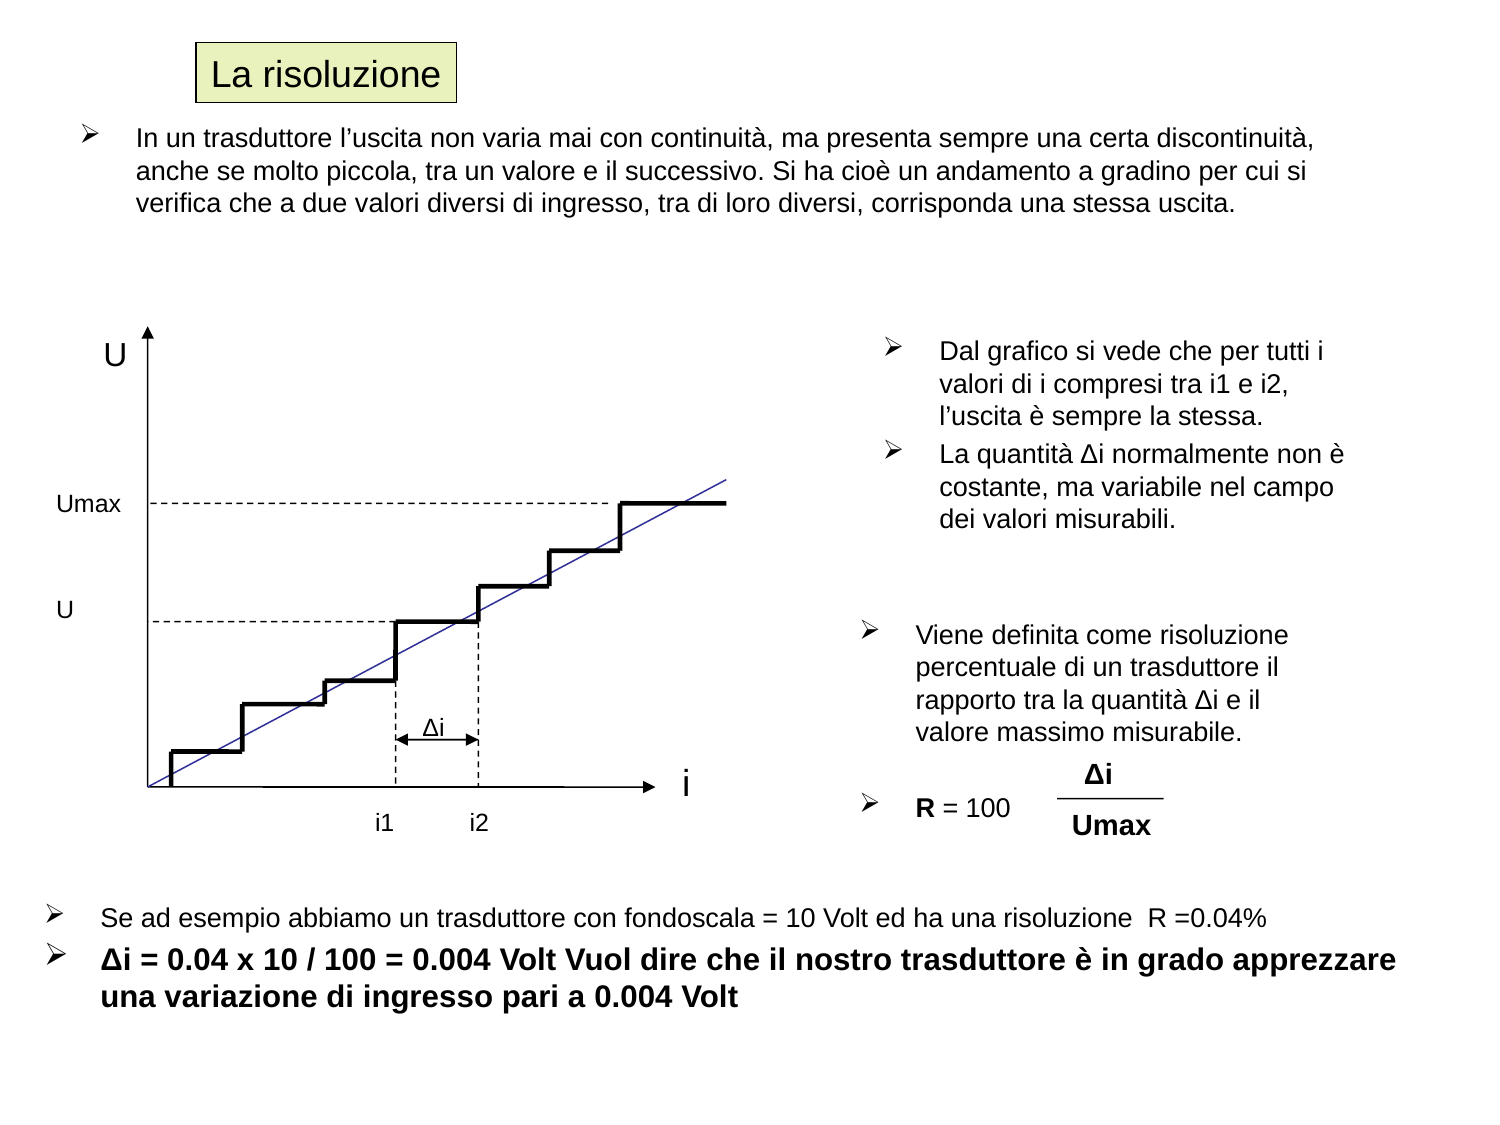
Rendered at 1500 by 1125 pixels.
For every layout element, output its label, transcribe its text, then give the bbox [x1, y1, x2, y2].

text_box Umax [41, 479, 137, 525]
text_box i2 [454, 798, 504, 844]
text_box [407, 733, 479, 746]
text_box Viene definita come risoluzione percentuale di un trasduttore il rapporto tra la quantità Δi e il valore massimo misurabile. R = 100 [844, 609, 1353, 823]
text_box U [88, 326, 136, 381]
text_box U [41, 586, 90, 631]
text_box La risoluzione [196, 42, 457, 103]
text_box Dal grafico si vede che per tutti i valori di i compresi tra i1 e i2, l’uscita è sempre la stessa. La quantità Δi normalmente non è costante, ma variabile nel campo dei valori misurabili. [868, 326, 1376, 527]
text_box i1 [360, 798, 410, 844]
text_box [395, 733, 408, 746]
text_box i [667, 751, 706, 812]
text_box [147, 780, 656, 794]
text_box [141, 326, 154, 503]
text_box Δi [407, 704, 467, 739]
text_box Se ad esempio abbiamo un trasduttore con fondoscala = 10 Volt ed ha una risoluzione R =0.04% Δi = 0.04 x 10 / 100 = 0.004 Volt Vuol dire che il nostro trasduttore è in grado apprezzare una variazione di ingresso pari a 0.004 Volt [29, 893, 1436, 1024]
text_box Δi [407, 740, 467, 749]
text_box In un trasduttore l’uscita non varia mai con continuità, ma presenta sempre una certa discontinuità, anche se molto piccola, tra un valore e il successivo. Si ha cioè un andamento a gradino per cui si verifica che a due valori diversi di ingresso, tra di loro diversi, corrisponda una stessa uscita. [64, 113, 1382, 244]
text_box Δi [1069, 747, 1136, 798]
text_box Umax [1057, 798, 1167, 849]
